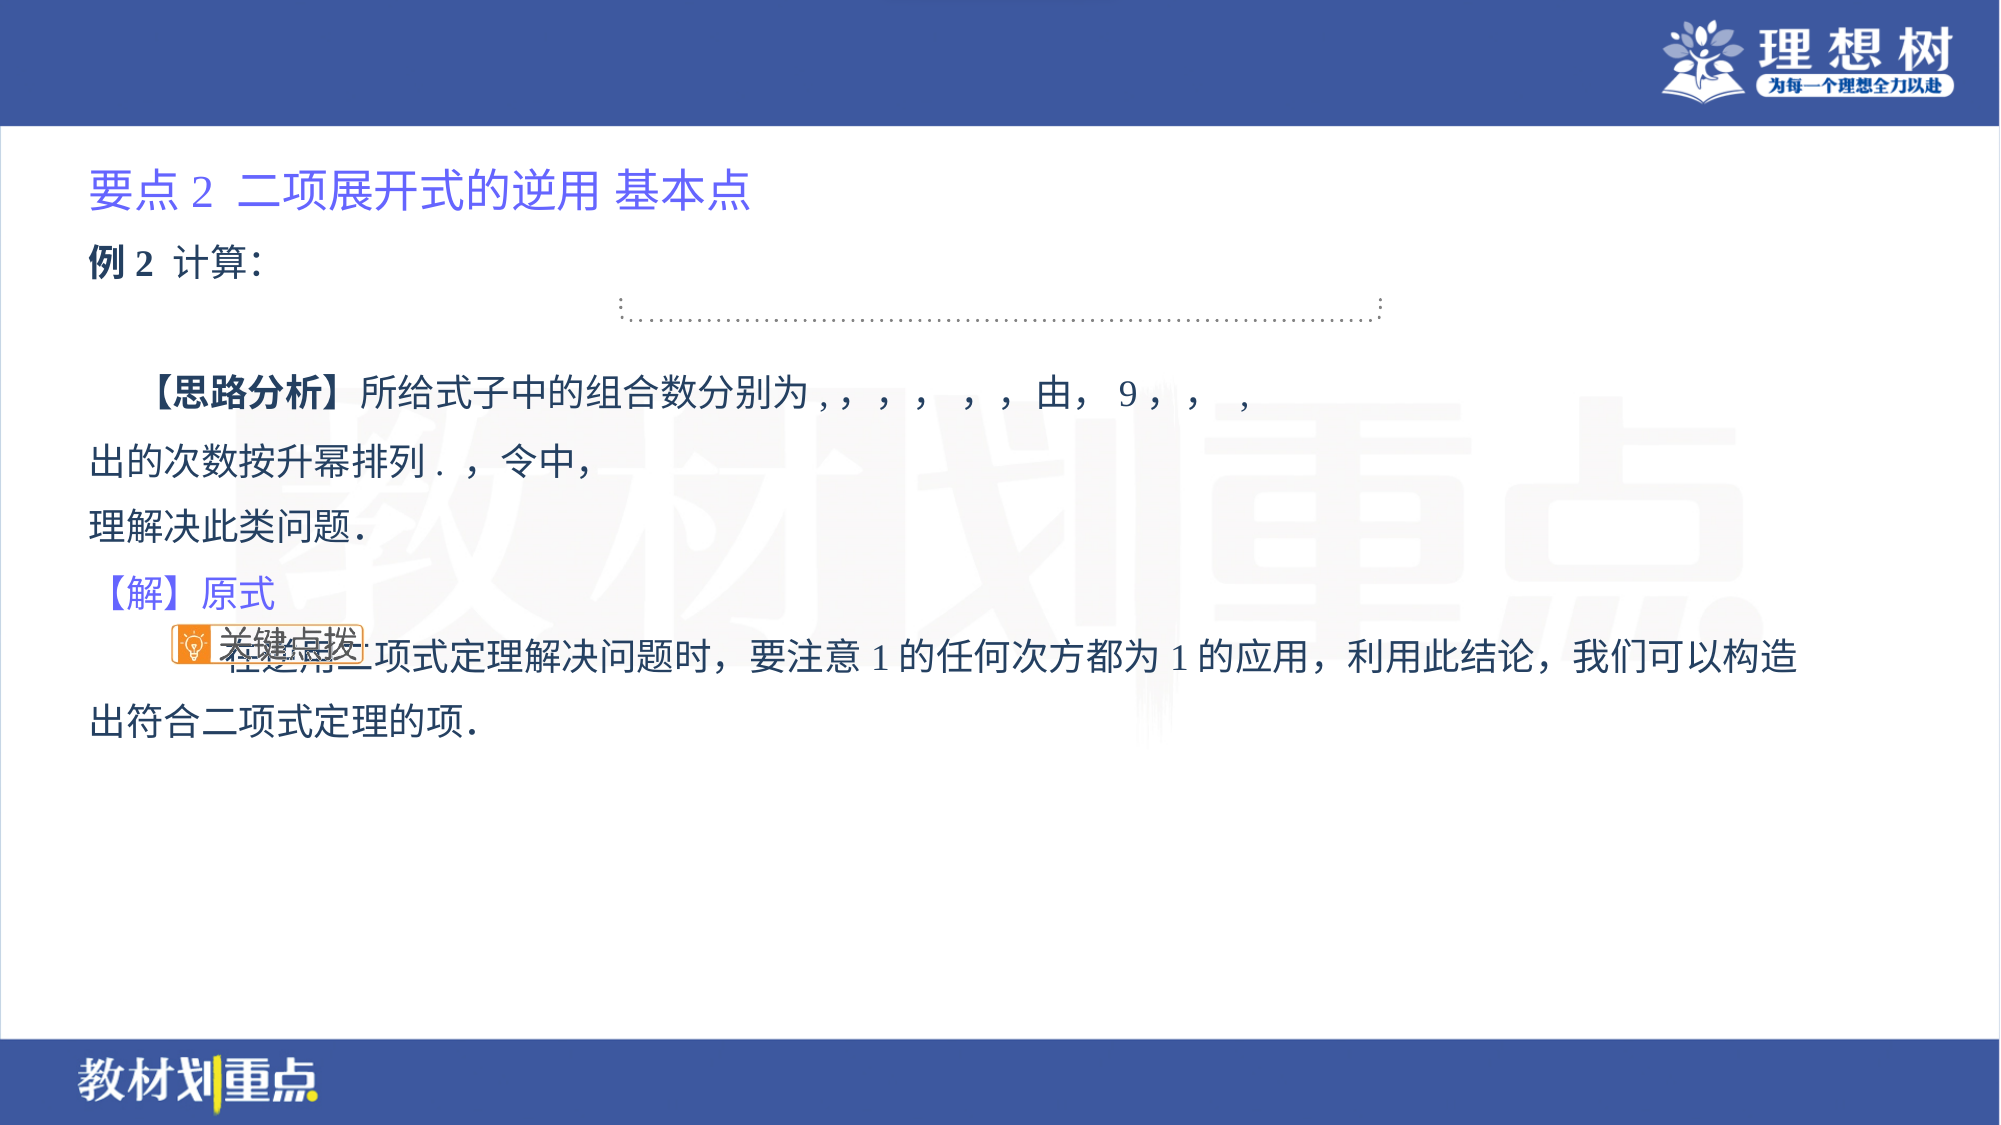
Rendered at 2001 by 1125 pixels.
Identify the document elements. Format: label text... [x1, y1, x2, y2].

picture [0, 0, 2000, 1125]
text_box 在逆用二项式定理解决问题时，要注意1的任何次方都为1的应用，利用此结论，我们可以构造 出符合二项式定理的项． [88, 609, 1911, 737]
text_box 要点2 二项展开式的逆用 基本点 [88, 135, 1911, 276]
